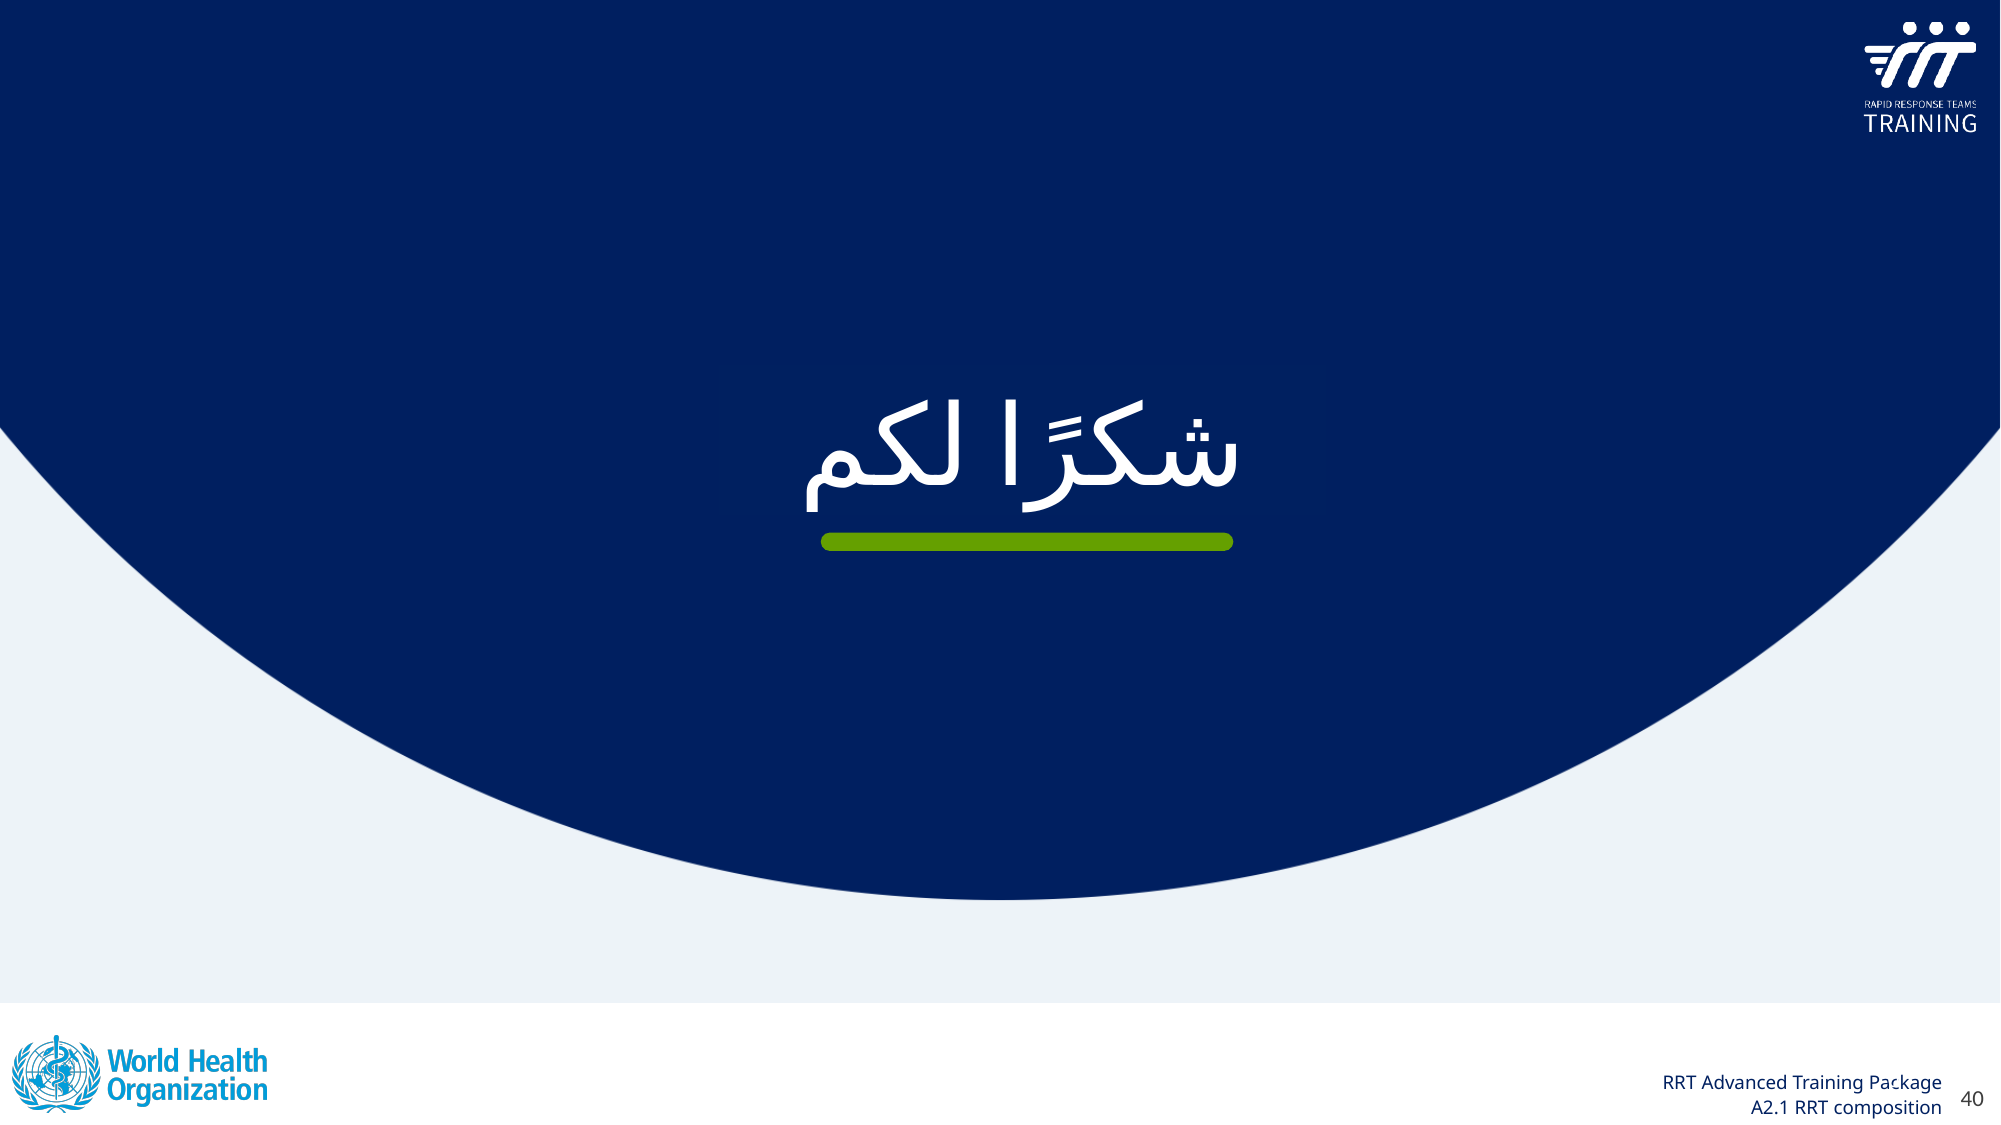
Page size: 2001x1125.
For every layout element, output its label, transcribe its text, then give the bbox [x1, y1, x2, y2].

picture [12, 1083, 48, 1113]
picture [0, 0, 2001, 1003]
picture [12, 1035, 267, 1113]
picture [58, 1050, 64, 1058]
text_box شكرًا لكم [718, 364, 1327, 515]
slide_number 40 [1882, 1037, 1922, 1082]
